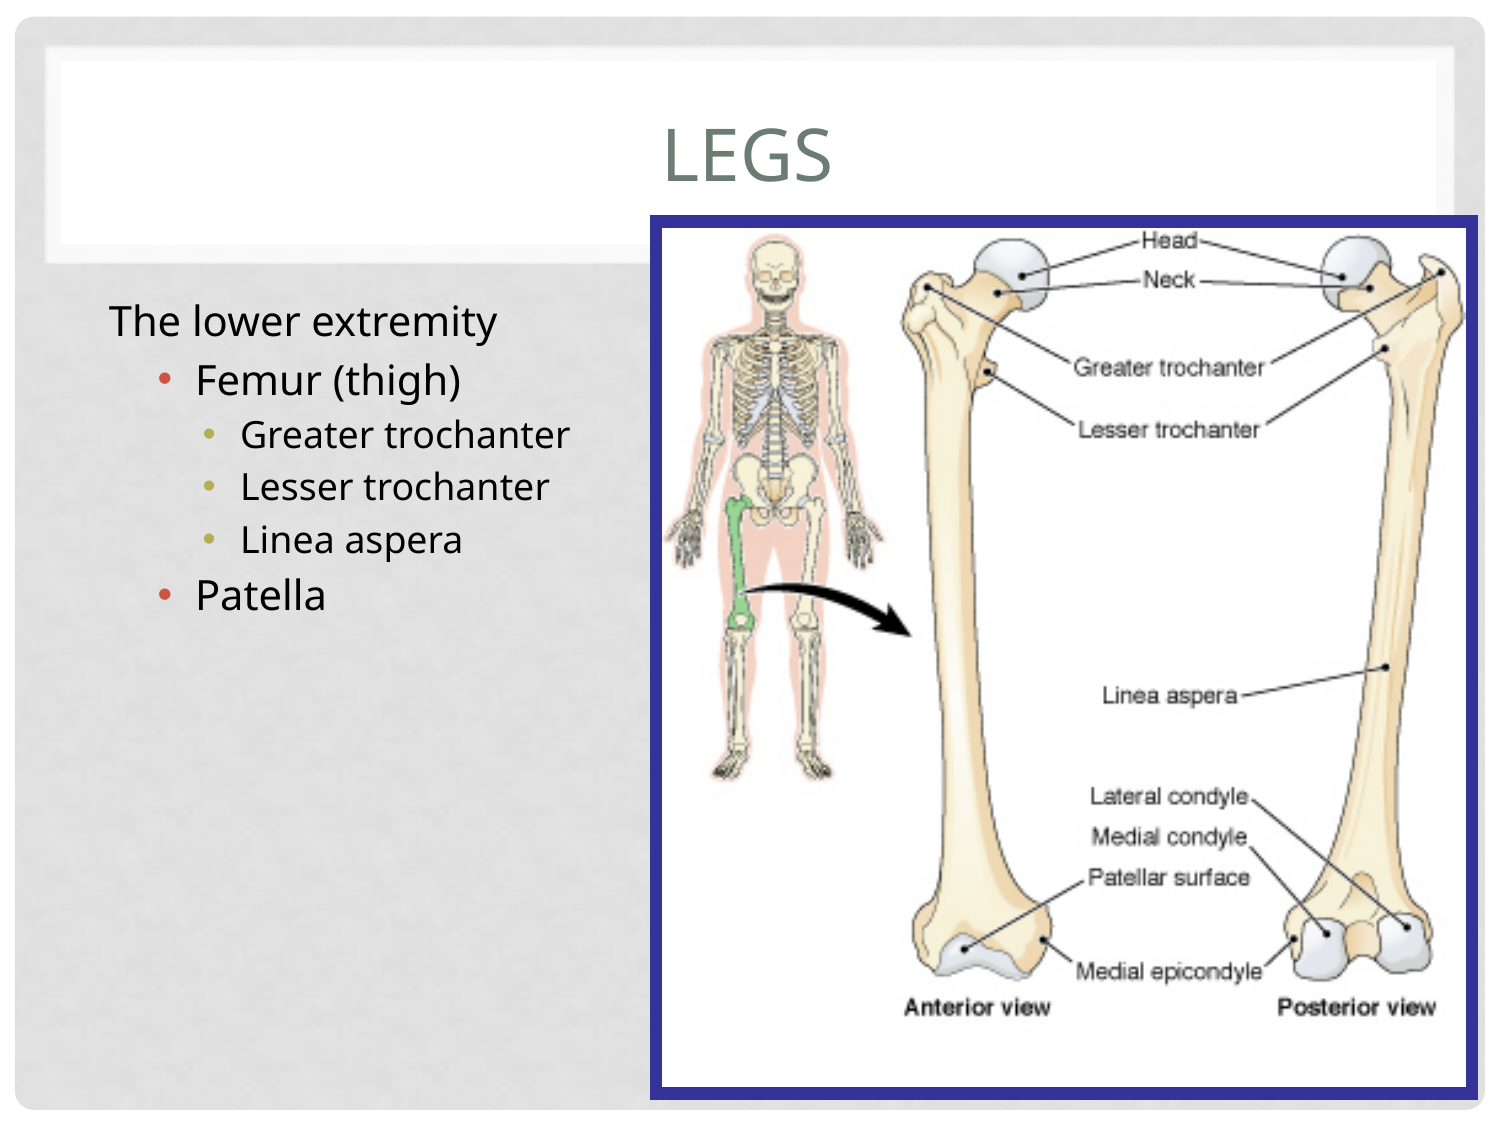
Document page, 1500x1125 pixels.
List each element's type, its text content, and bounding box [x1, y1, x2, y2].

picture [662, 227, 1466, 1088]
title Legs [69, 66, 1425, 238]
list The lower extremity Femur (thigh) Greater trochanter Lesser trochanter Linea aspera Patella [75, 287, 650, 763]
